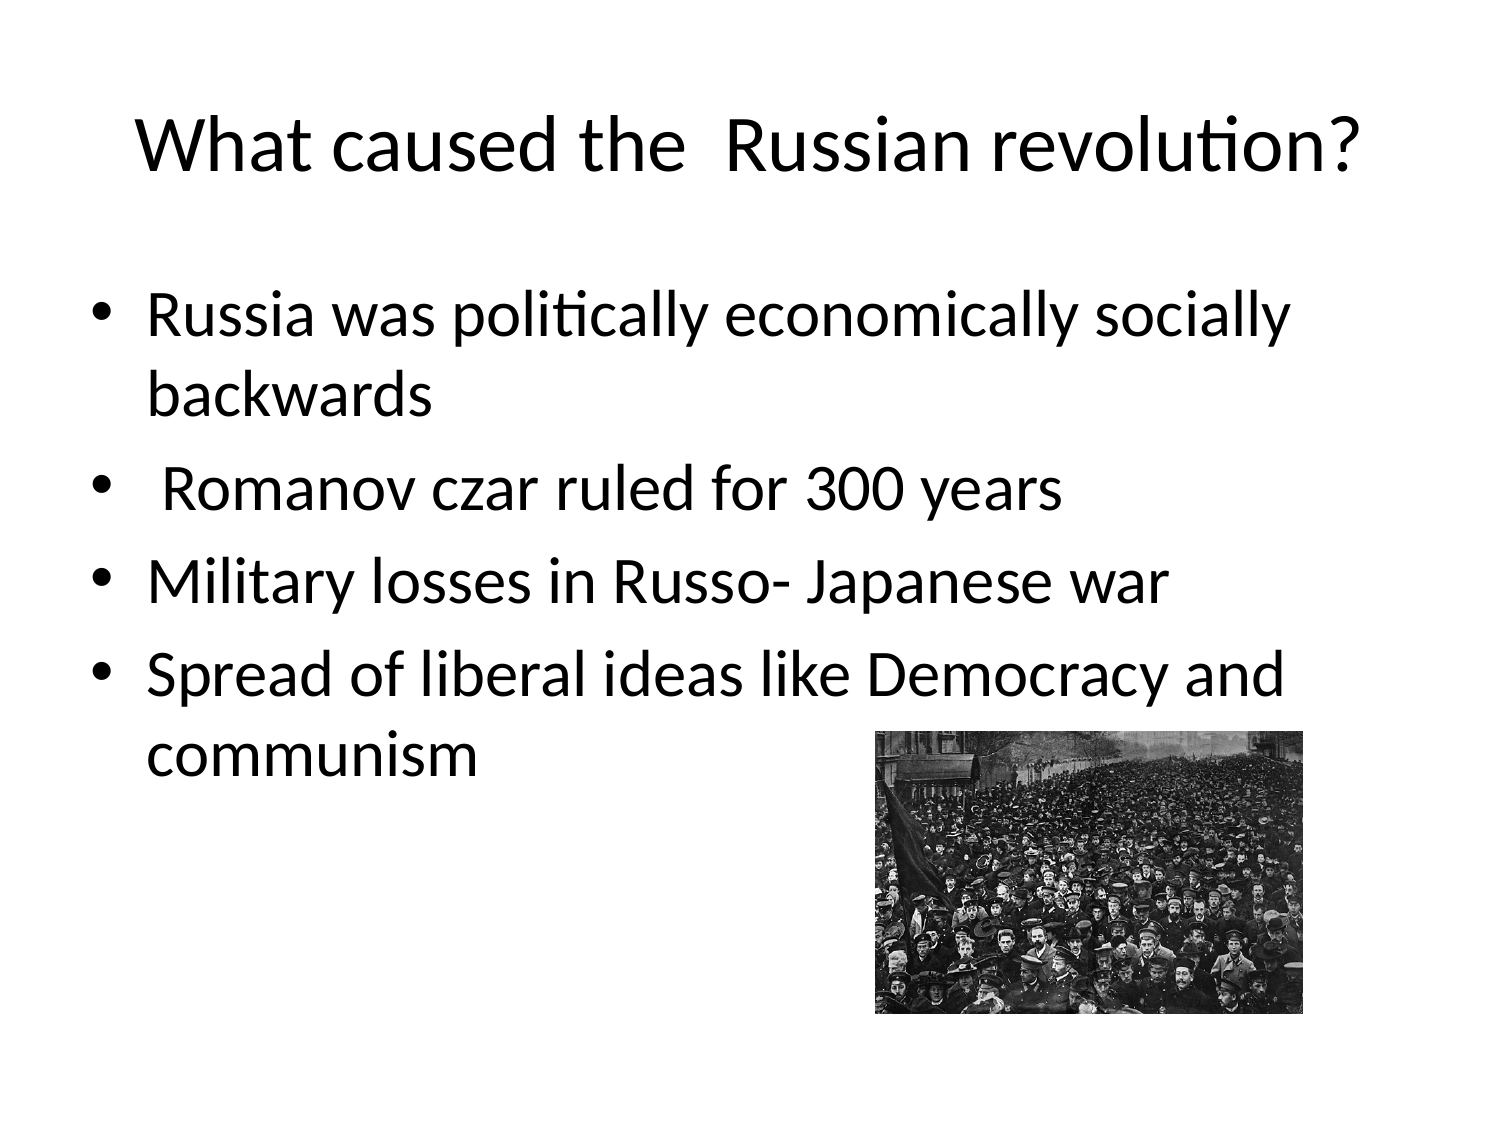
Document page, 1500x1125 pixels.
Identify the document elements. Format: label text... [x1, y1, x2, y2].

picture [874, 731, 1303, 1015]
title What caused the Russian revolution? [75, 45, 1425, 233]
list Russia was politically economically socially backwards Romanov czar ruled for 300 years Military losses in Russo- Japanese war Spread of liberal ideas like Democracy and communism [75, 262, 1425, 1005]
